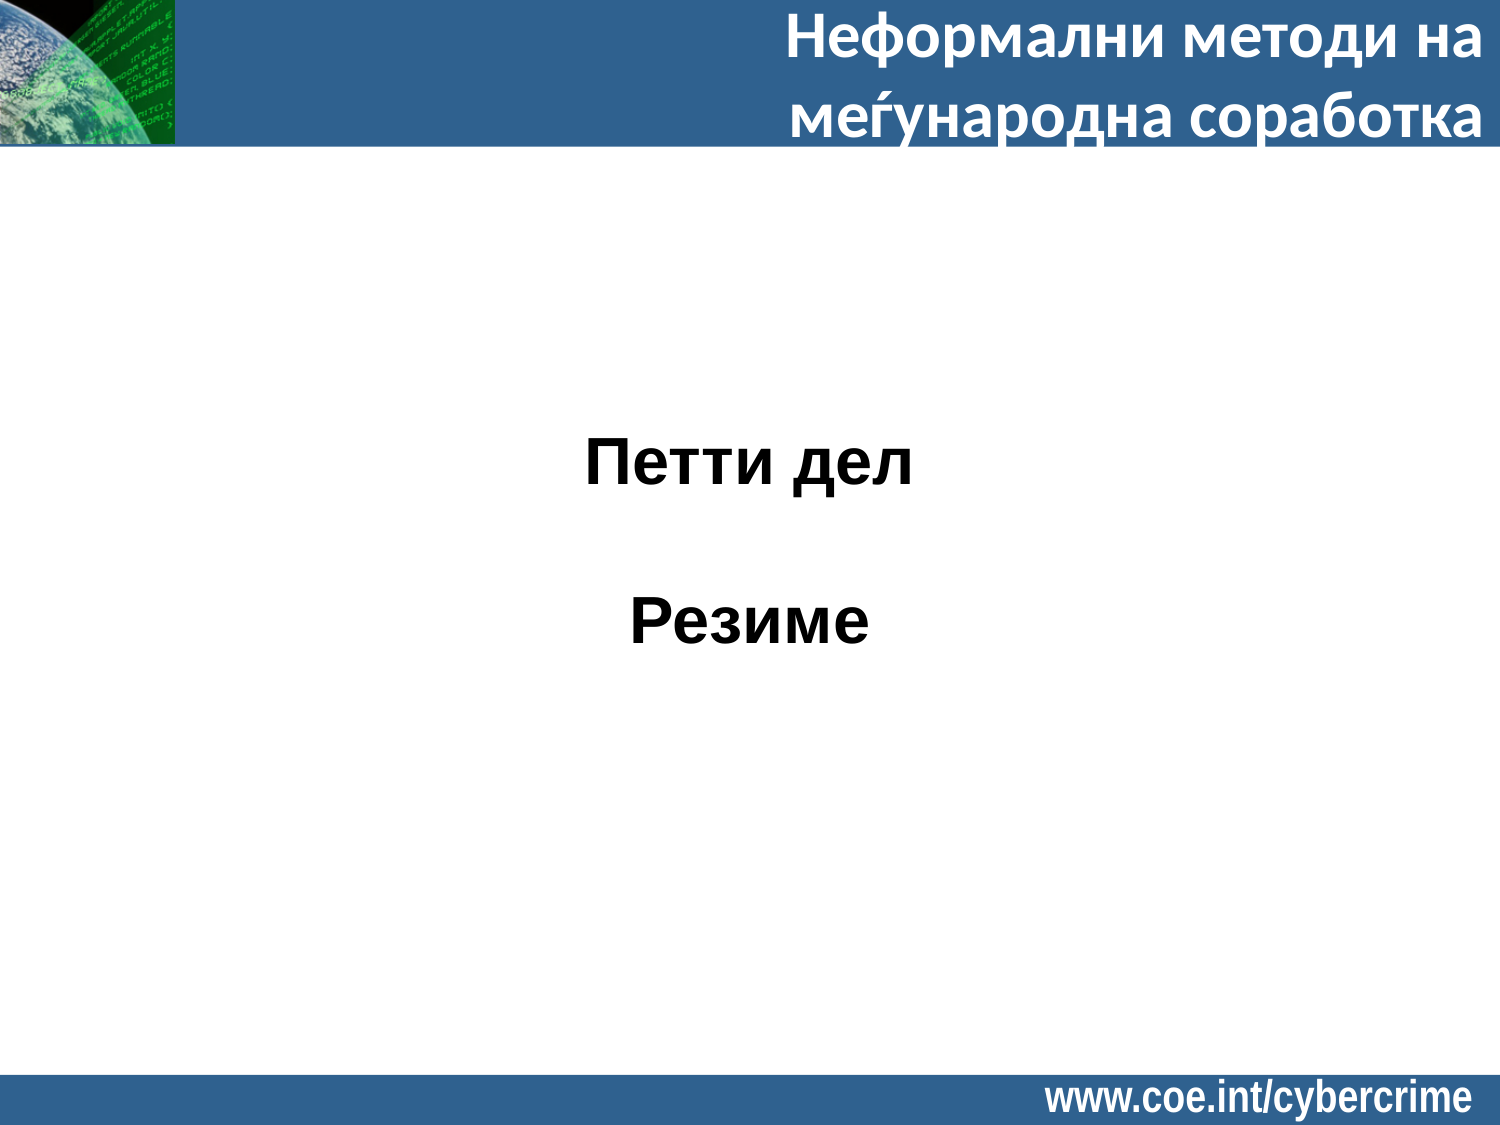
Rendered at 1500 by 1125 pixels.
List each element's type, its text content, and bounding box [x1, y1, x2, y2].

picture [0, 0, 175, 144]
text_box www.coe.int/cybercrime [1030, 1059, 1500, 1125]
text_box [0, 1073, 1030, 1125]
text_box Петти дел Резиме [50, 425, 1450, 729]
text_box Неформални методи на меѓународна соработка [177, 0, 1500, 149]
